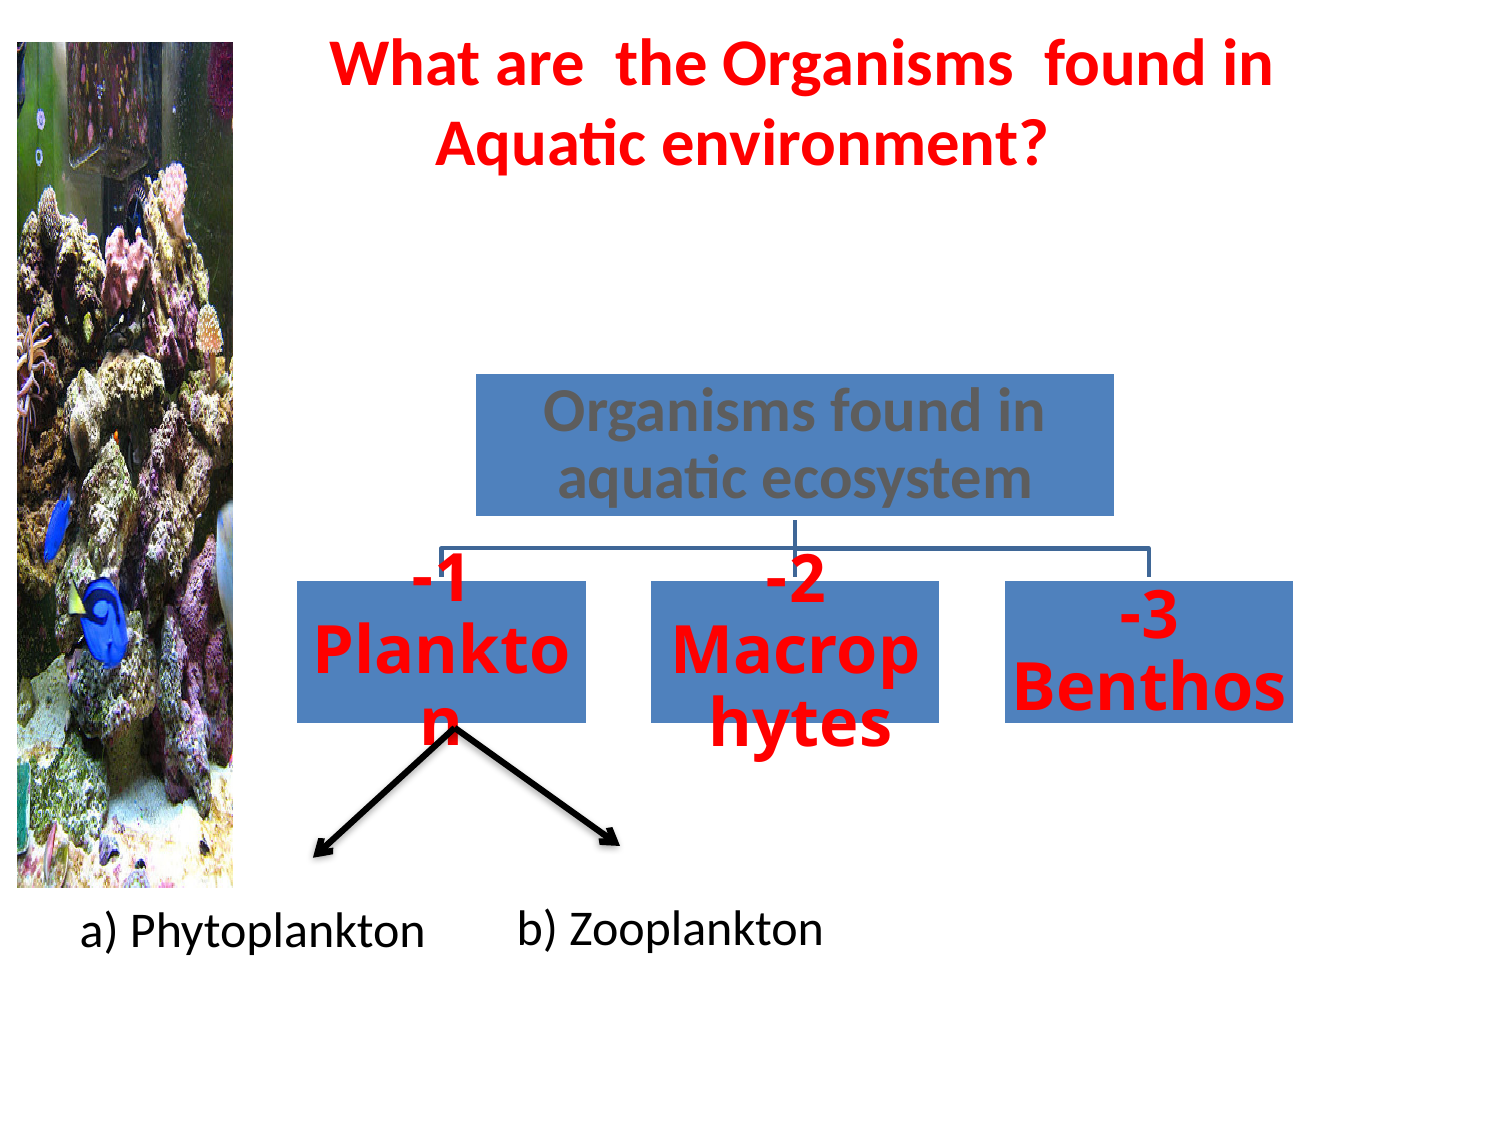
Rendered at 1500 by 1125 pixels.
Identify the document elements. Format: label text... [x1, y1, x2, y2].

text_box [455, 727, 621, 847]
title What are the Organisms found in Aquatic environment? [237, 45, 1425, 233]
text_box a) Phytoplankton [64, 890, 467, 965]
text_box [295, 215, 1296, 883]
text_box b) Zooplankton [501, 891, 869, 963]
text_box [312, 727, 455, 858]
picture [17, 42, 233, 889]
